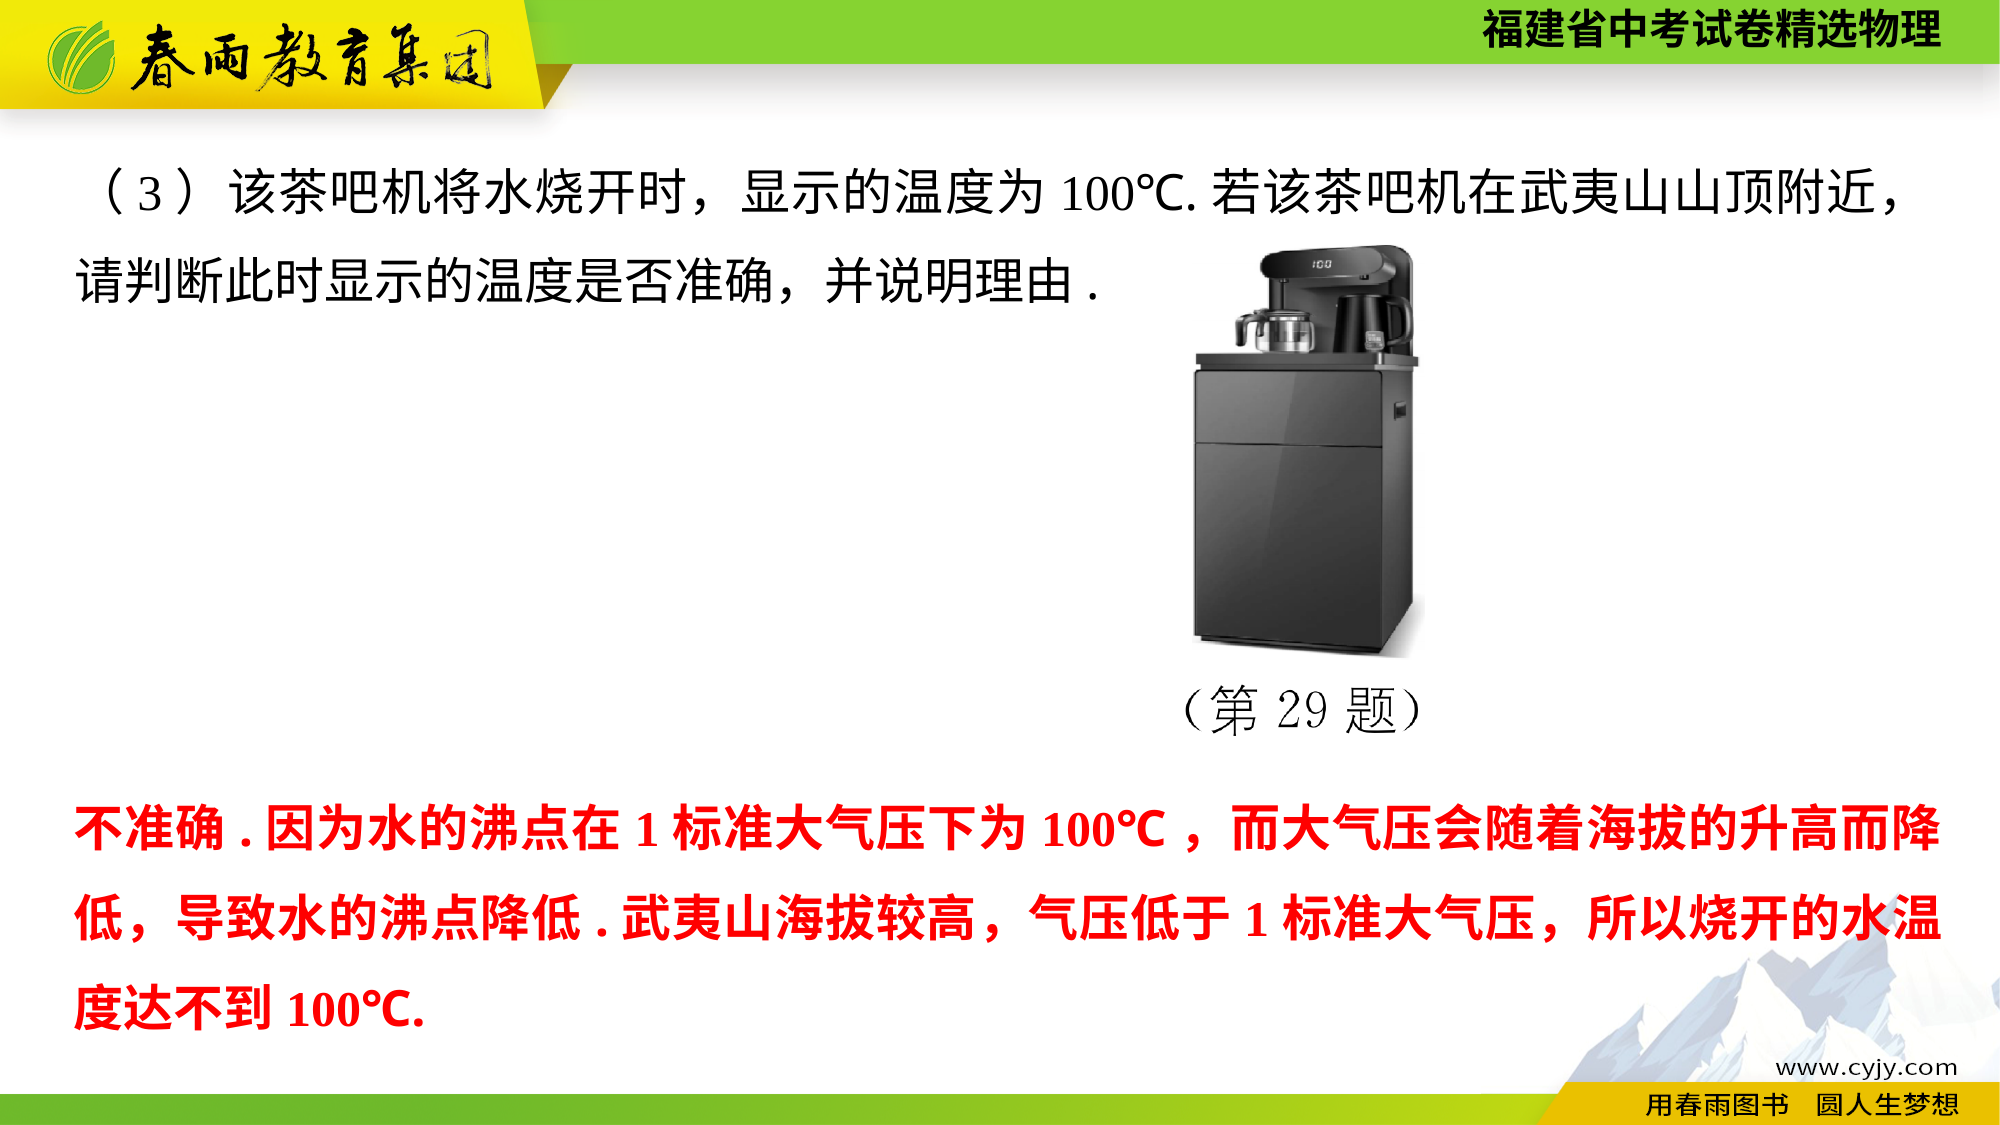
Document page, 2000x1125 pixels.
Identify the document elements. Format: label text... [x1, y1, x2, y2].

picture [0, 0, 2000, 1125]
list （3）该茶吧机将水烧开时，显示的温度为100℃.若该茶吧机在武夷山山顶附近，请判断此时显示的温度是否准确，并说明理由. [59, 122, 1944, 308]
text_box 不准确.因为水的沸点在1标准大气压下为100℃，而大气压会随着海拔的升高而降低，导致水的沸点降低.武夷山海拔较高，气压低于1标准大气压，所以烧开的水温度达不到100℃. [59, 758, 1957, 1044]
